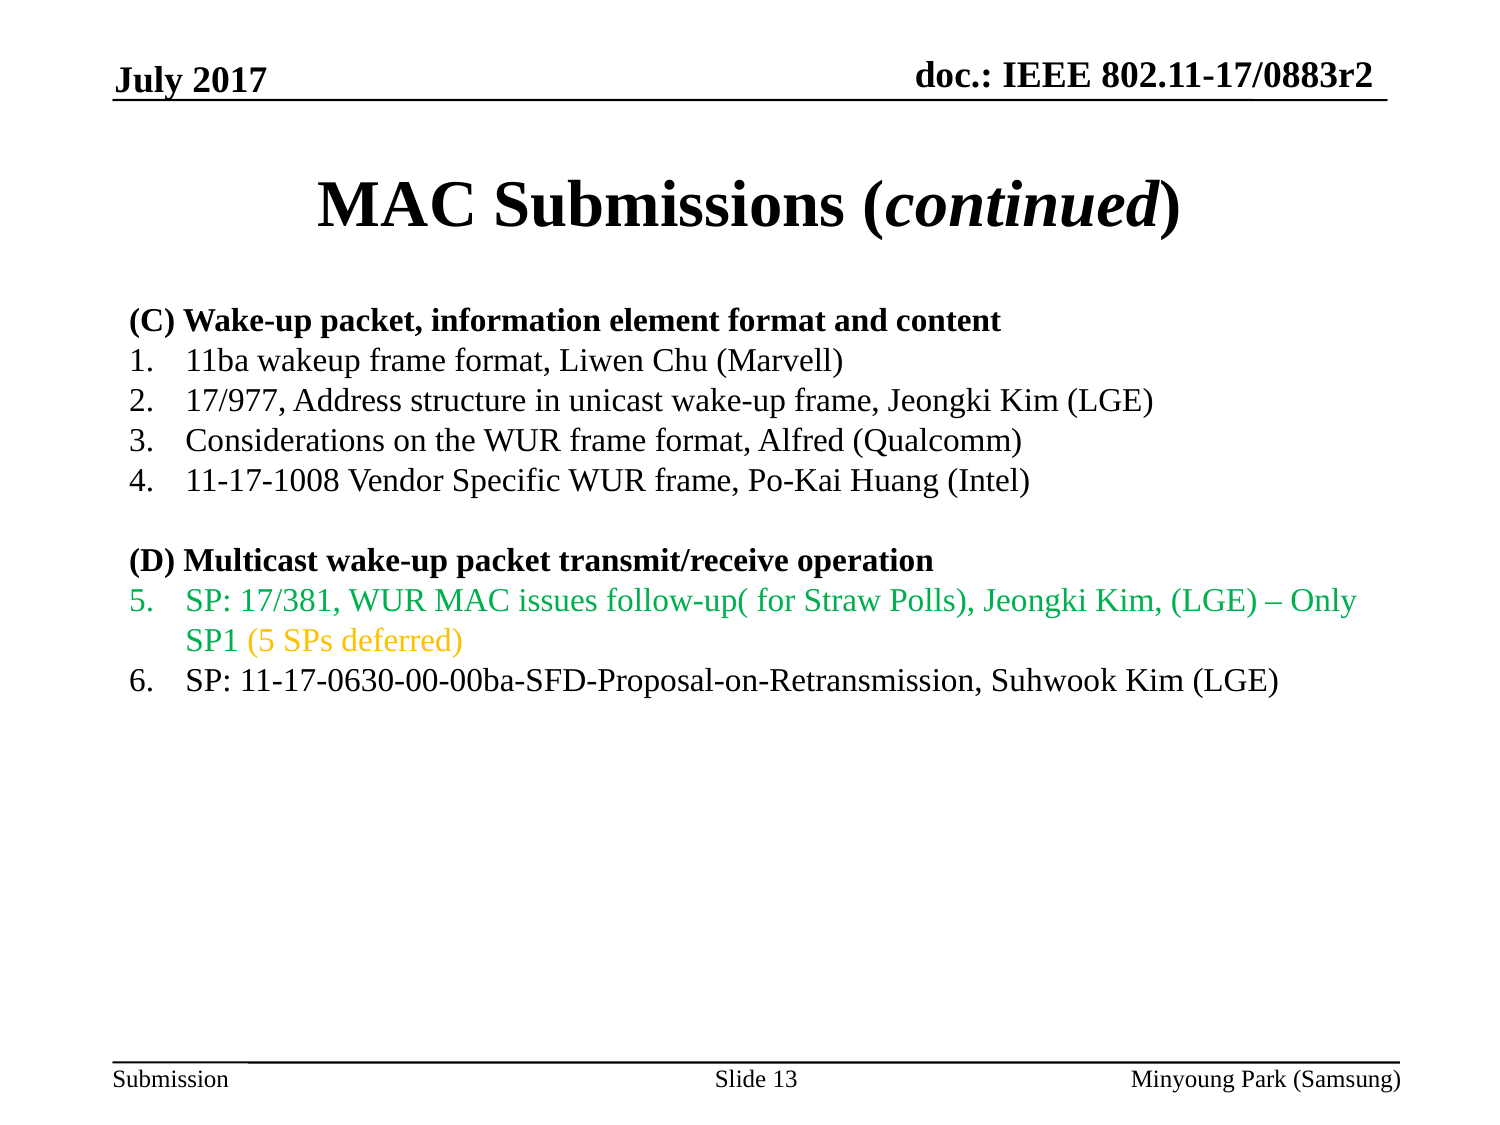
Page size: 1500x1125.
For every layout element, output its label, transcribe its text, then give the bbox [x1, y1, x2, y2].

text_box (C) Wake-up packet, information element format and content 11ba wakeup frame format, Liwen Chu (Marvell) 17/977, Address structure in unicast wake-up frame, Jeongki Kim (LGE) Considerations on the WUR frame format, Alfred (Qualcomm) 11-17-1008 Vendor Specific WUR frame, Po-Kai Huang (Intel) (D) Multicast wake-up packet transmit/receive operation SP: 17/381, WUR MAC issues follow-up( for Straw Polls), Jeongki Kim, (LGE) – Only SP1 (5 SPs deferred) SP: 11-17-0630-00-00ba-SFD-Proposal-on-Retransmission, Suhwook Kim (LGE) [114, 291, 1388, 745]
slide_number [114, 54, 374, 101]
slide_number Slide 13 [712, 1061, 800, 1093]
title MAC Submissions (continued) [112, 112, 1388, 288]
footer Minyoung Park (Samsung) [949, 1061, 1402, 1093]
